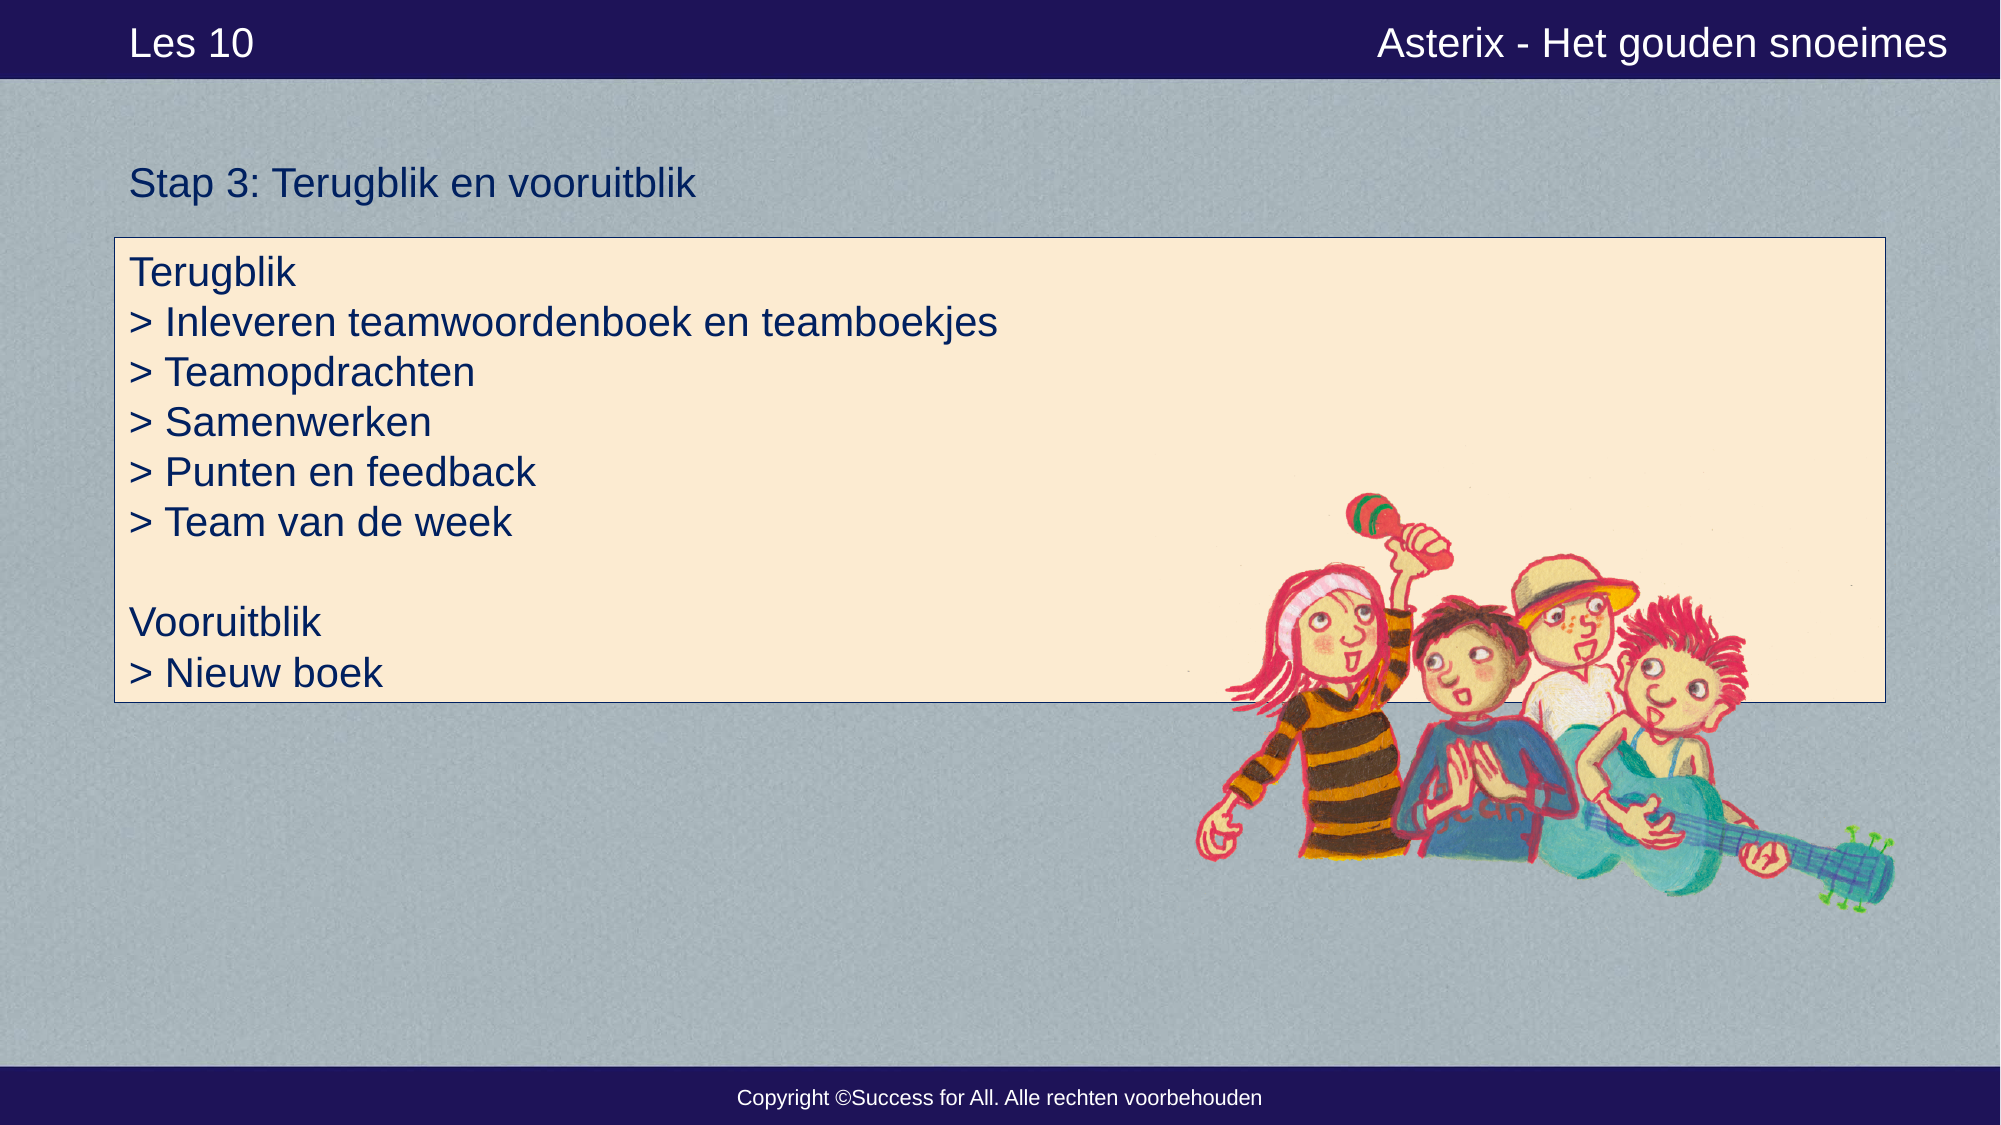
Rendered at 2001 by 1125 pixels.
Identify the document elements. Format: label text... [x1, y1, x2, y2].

picture [0, 0, 2001, 1125]
text_box Copyright ©Success for All. Alle rechten voorbehouden [0, 1076, 2000, 1125]
text_box Asterix - Het gouden snoeimes [786, 8, 1963, 73]
text_box Terugblik > Inleveren teamwoordenboek en teamboekjes > Teamopdrachten > Samenwerken > Punten en feedback > Team van de week Vooruitblik > Nieuw boek [114, 237, 1886, 703]
text_box Stap 3: Terugblik en vooruitblik [113, 148, 1635, 214]
text_box Les 10 [114, 8, 354, 73]
